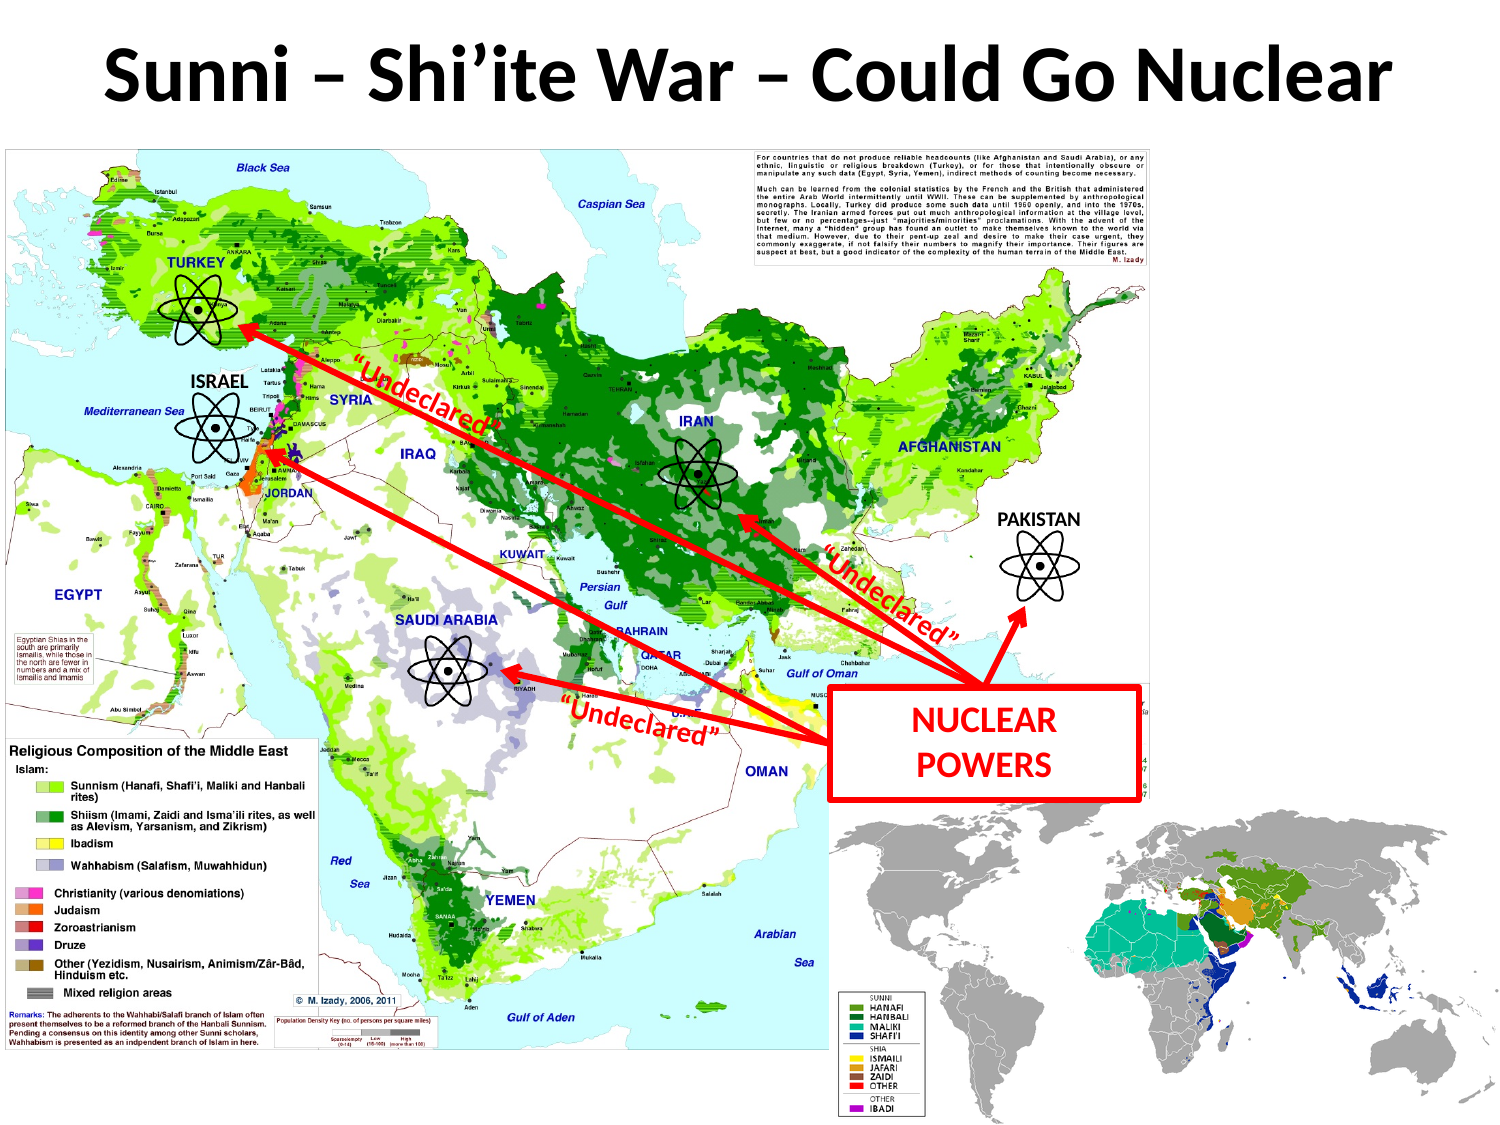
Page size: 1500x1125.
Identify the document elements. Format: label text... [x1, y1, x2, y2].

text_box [237, 324, 981, 688]
title Sunni – Shi’ite War – Could Go Nuclear [37, 0, 1463, 163]
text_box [264, 696, 831, 744]
picture [4, 149, 1500, 1125]
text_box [984, 605, 1026, 688]
